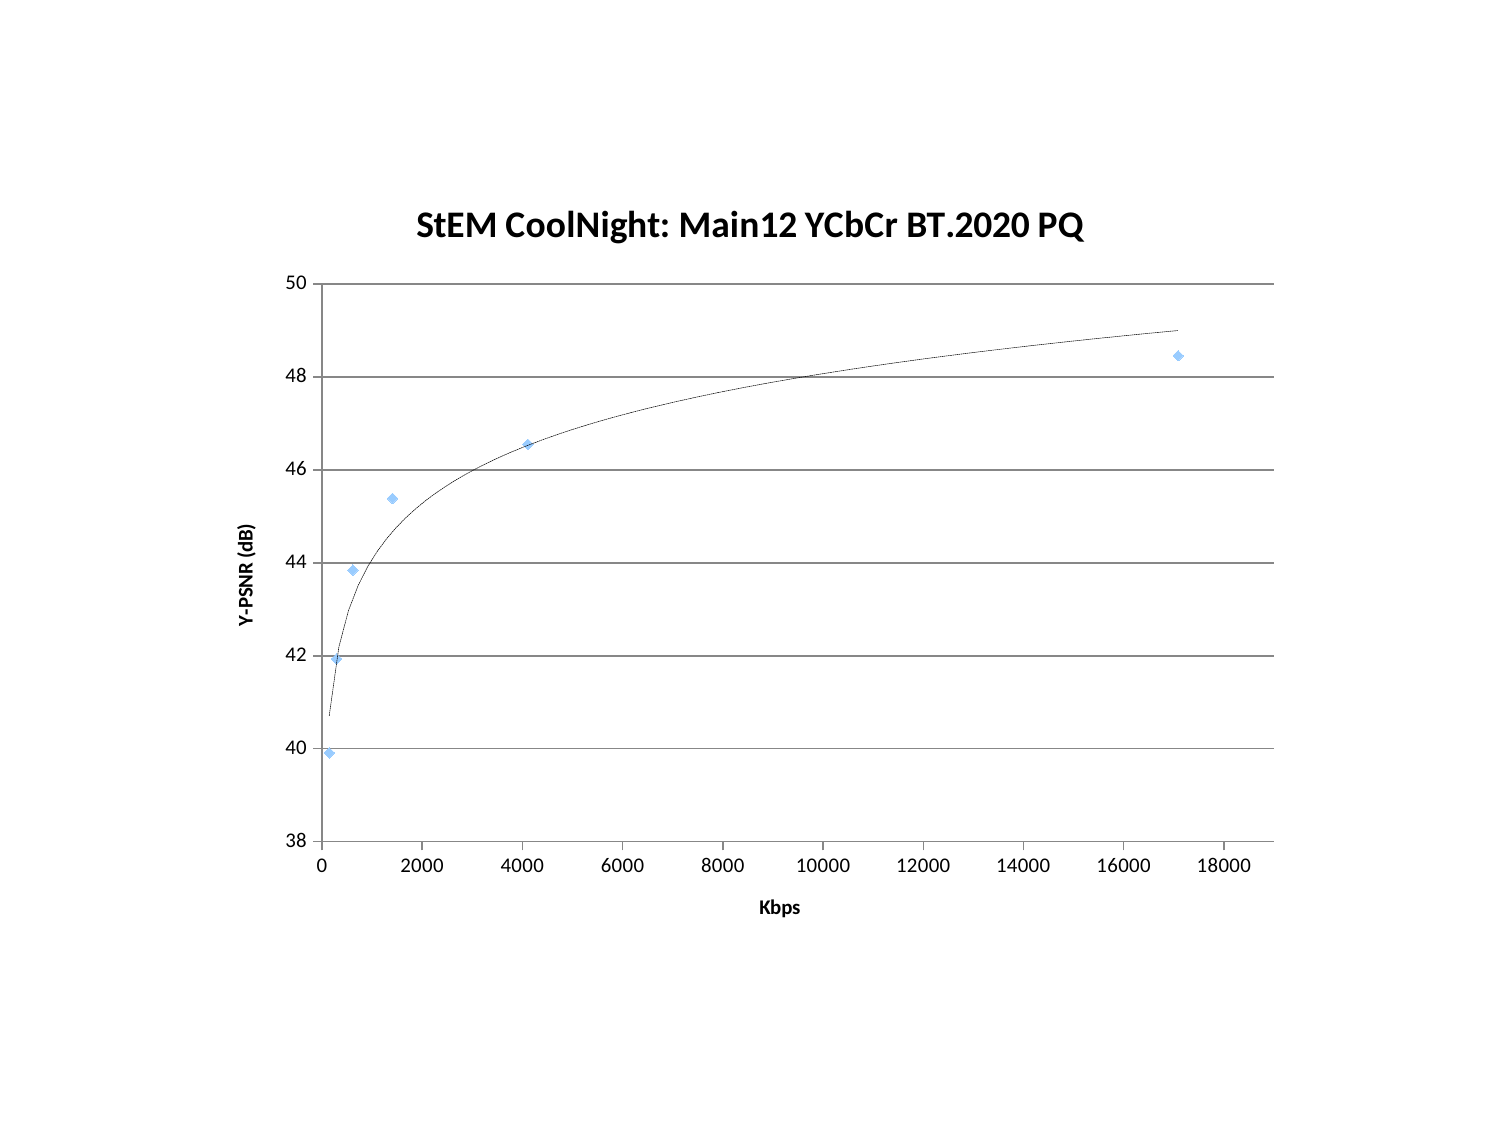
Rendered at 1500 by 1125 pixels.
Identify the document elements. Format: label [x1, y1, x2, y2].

chart [203, 174, 1296, 951]
